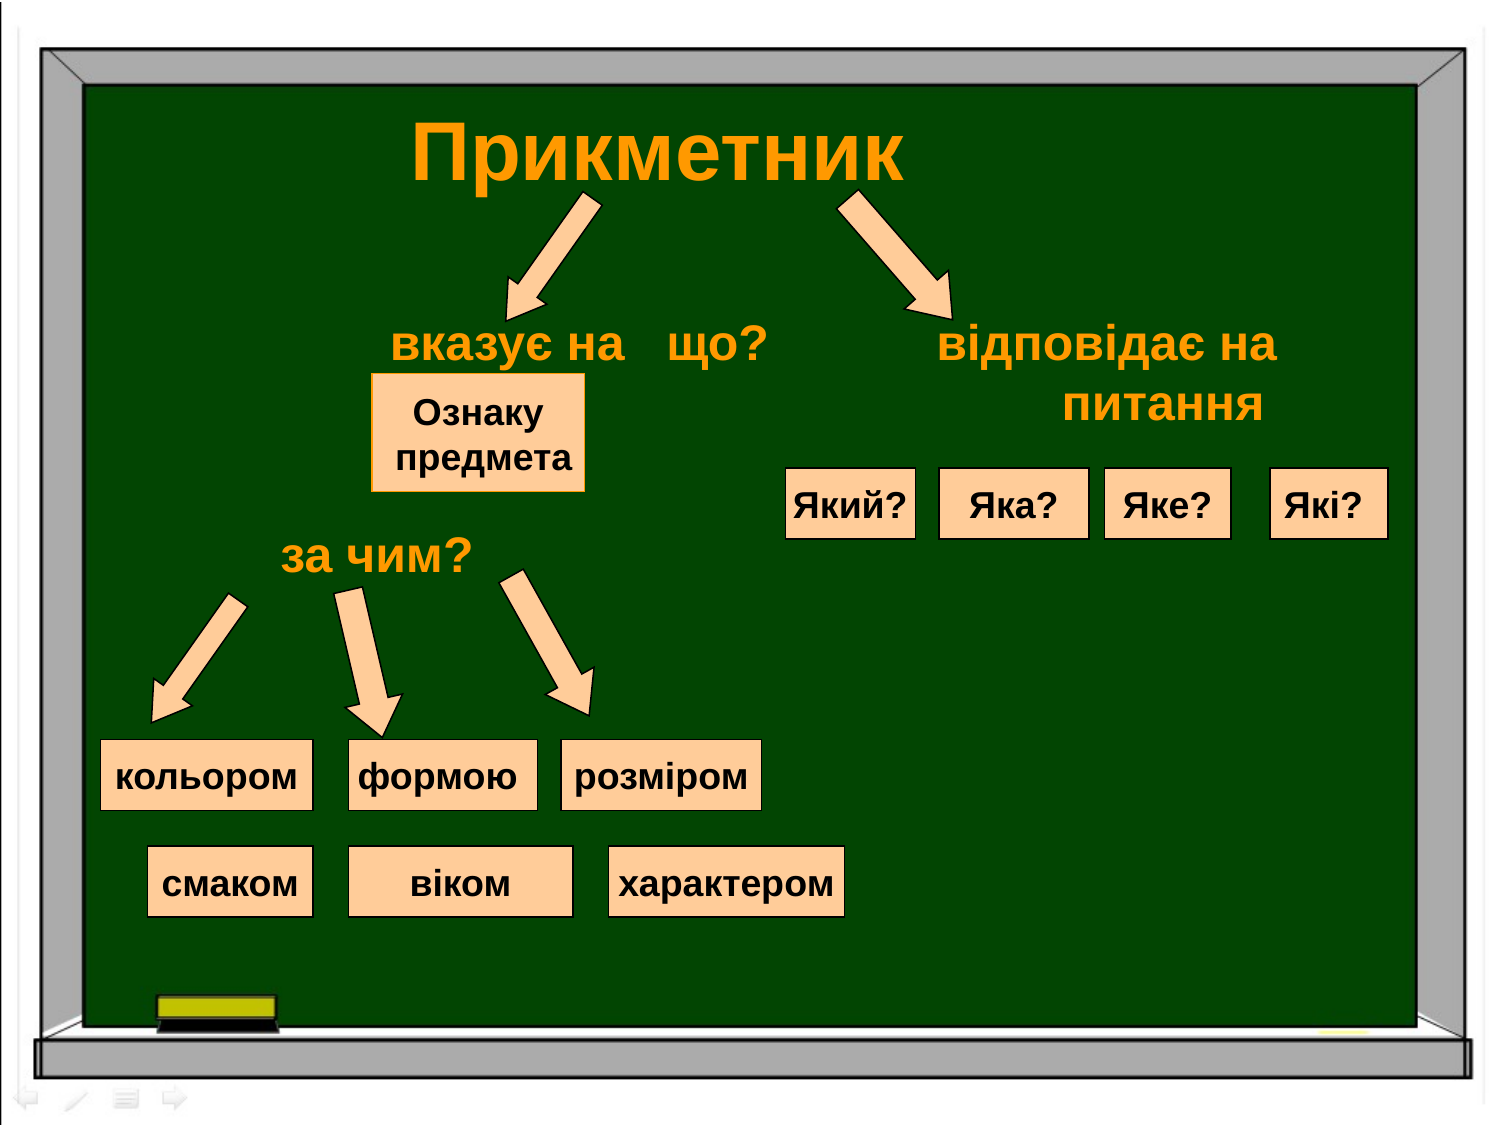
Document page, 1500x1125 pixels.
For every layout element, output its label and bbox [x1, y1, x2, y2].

list [0, 2, 1500, 1125]
